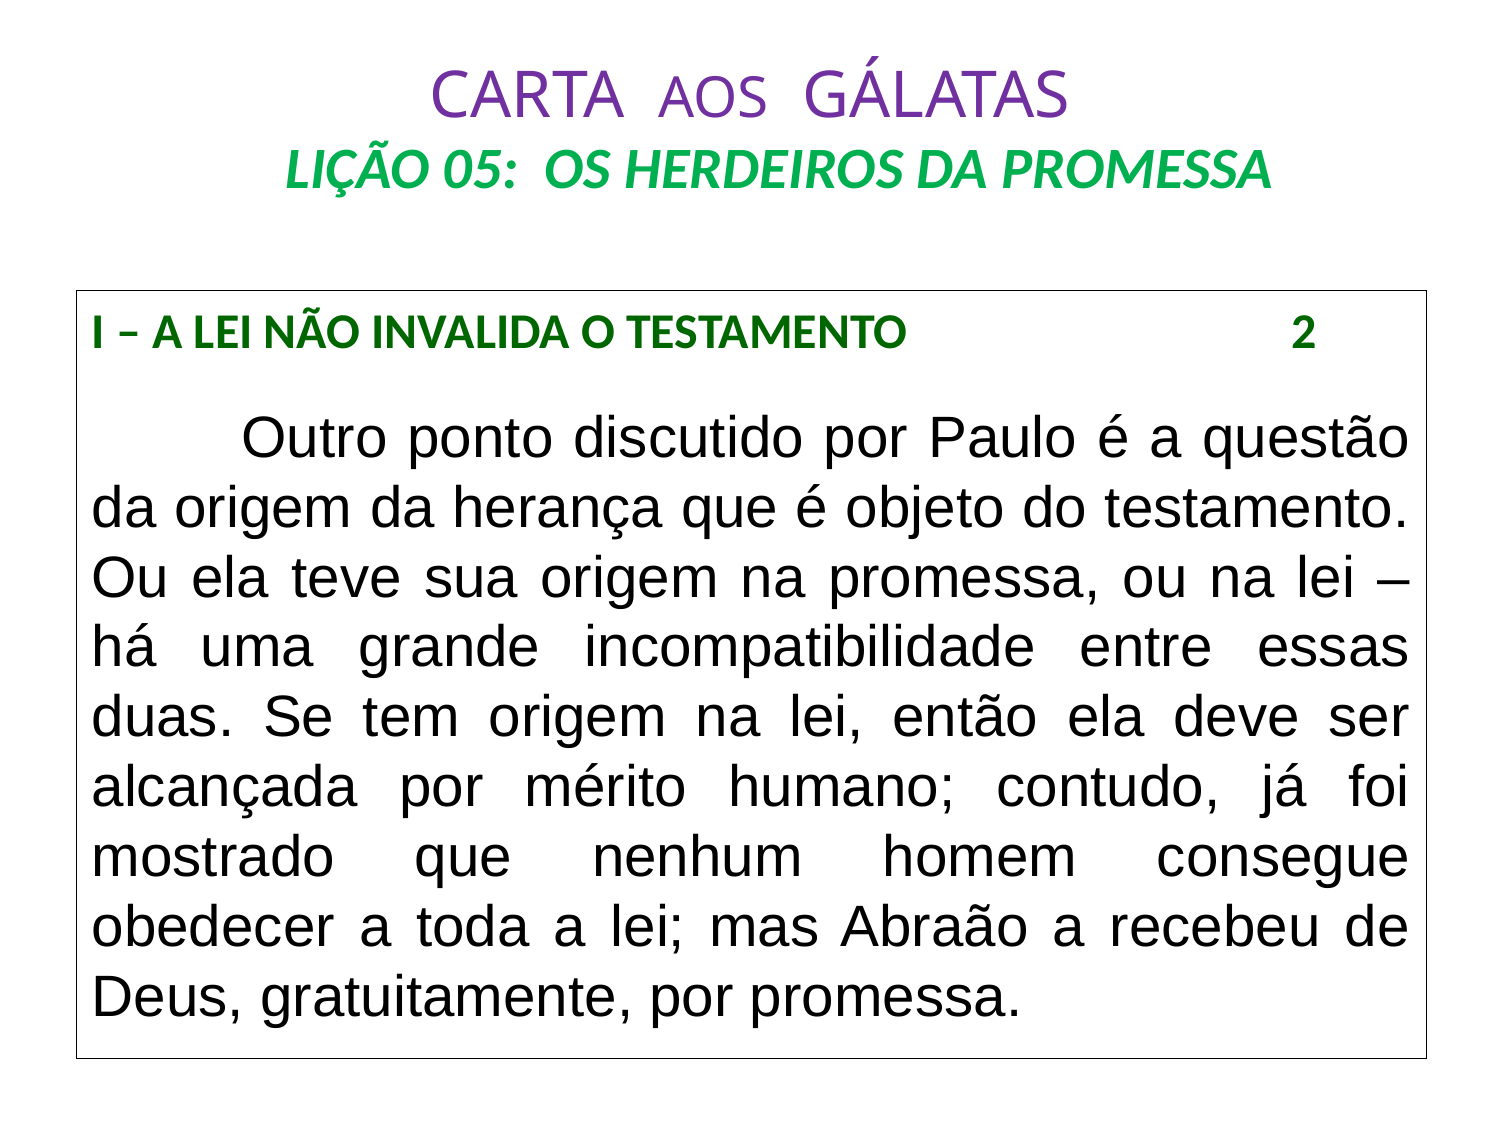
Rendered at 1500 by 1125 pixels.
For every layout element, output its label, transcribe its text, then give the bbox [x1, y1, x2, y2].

list I – A LEI NÃO INVALIDA O TESTAMENTO 2 Outro ponto discutido por Paulo é a questão da origem da herança que é objeto do testamento. Ou ela teve sua origem na promessa, ou na lei – há uma grande incompatibilidade entre essas duas. Se tem origem na lei, então ela deve ser alcançada por mérito humano; contudo, já foi mostrado que nenhum homem consegue obedecer a toda a lei; mas Abraão a recebeu de Deus, gratuitamente, por promessa. [76, 290, 1427, 1059]
title CARTA AOS GÁLATAS LIÇÃO 05: OS HERDEIROS DA PROMESSA [75, 45, 1425, 209]
